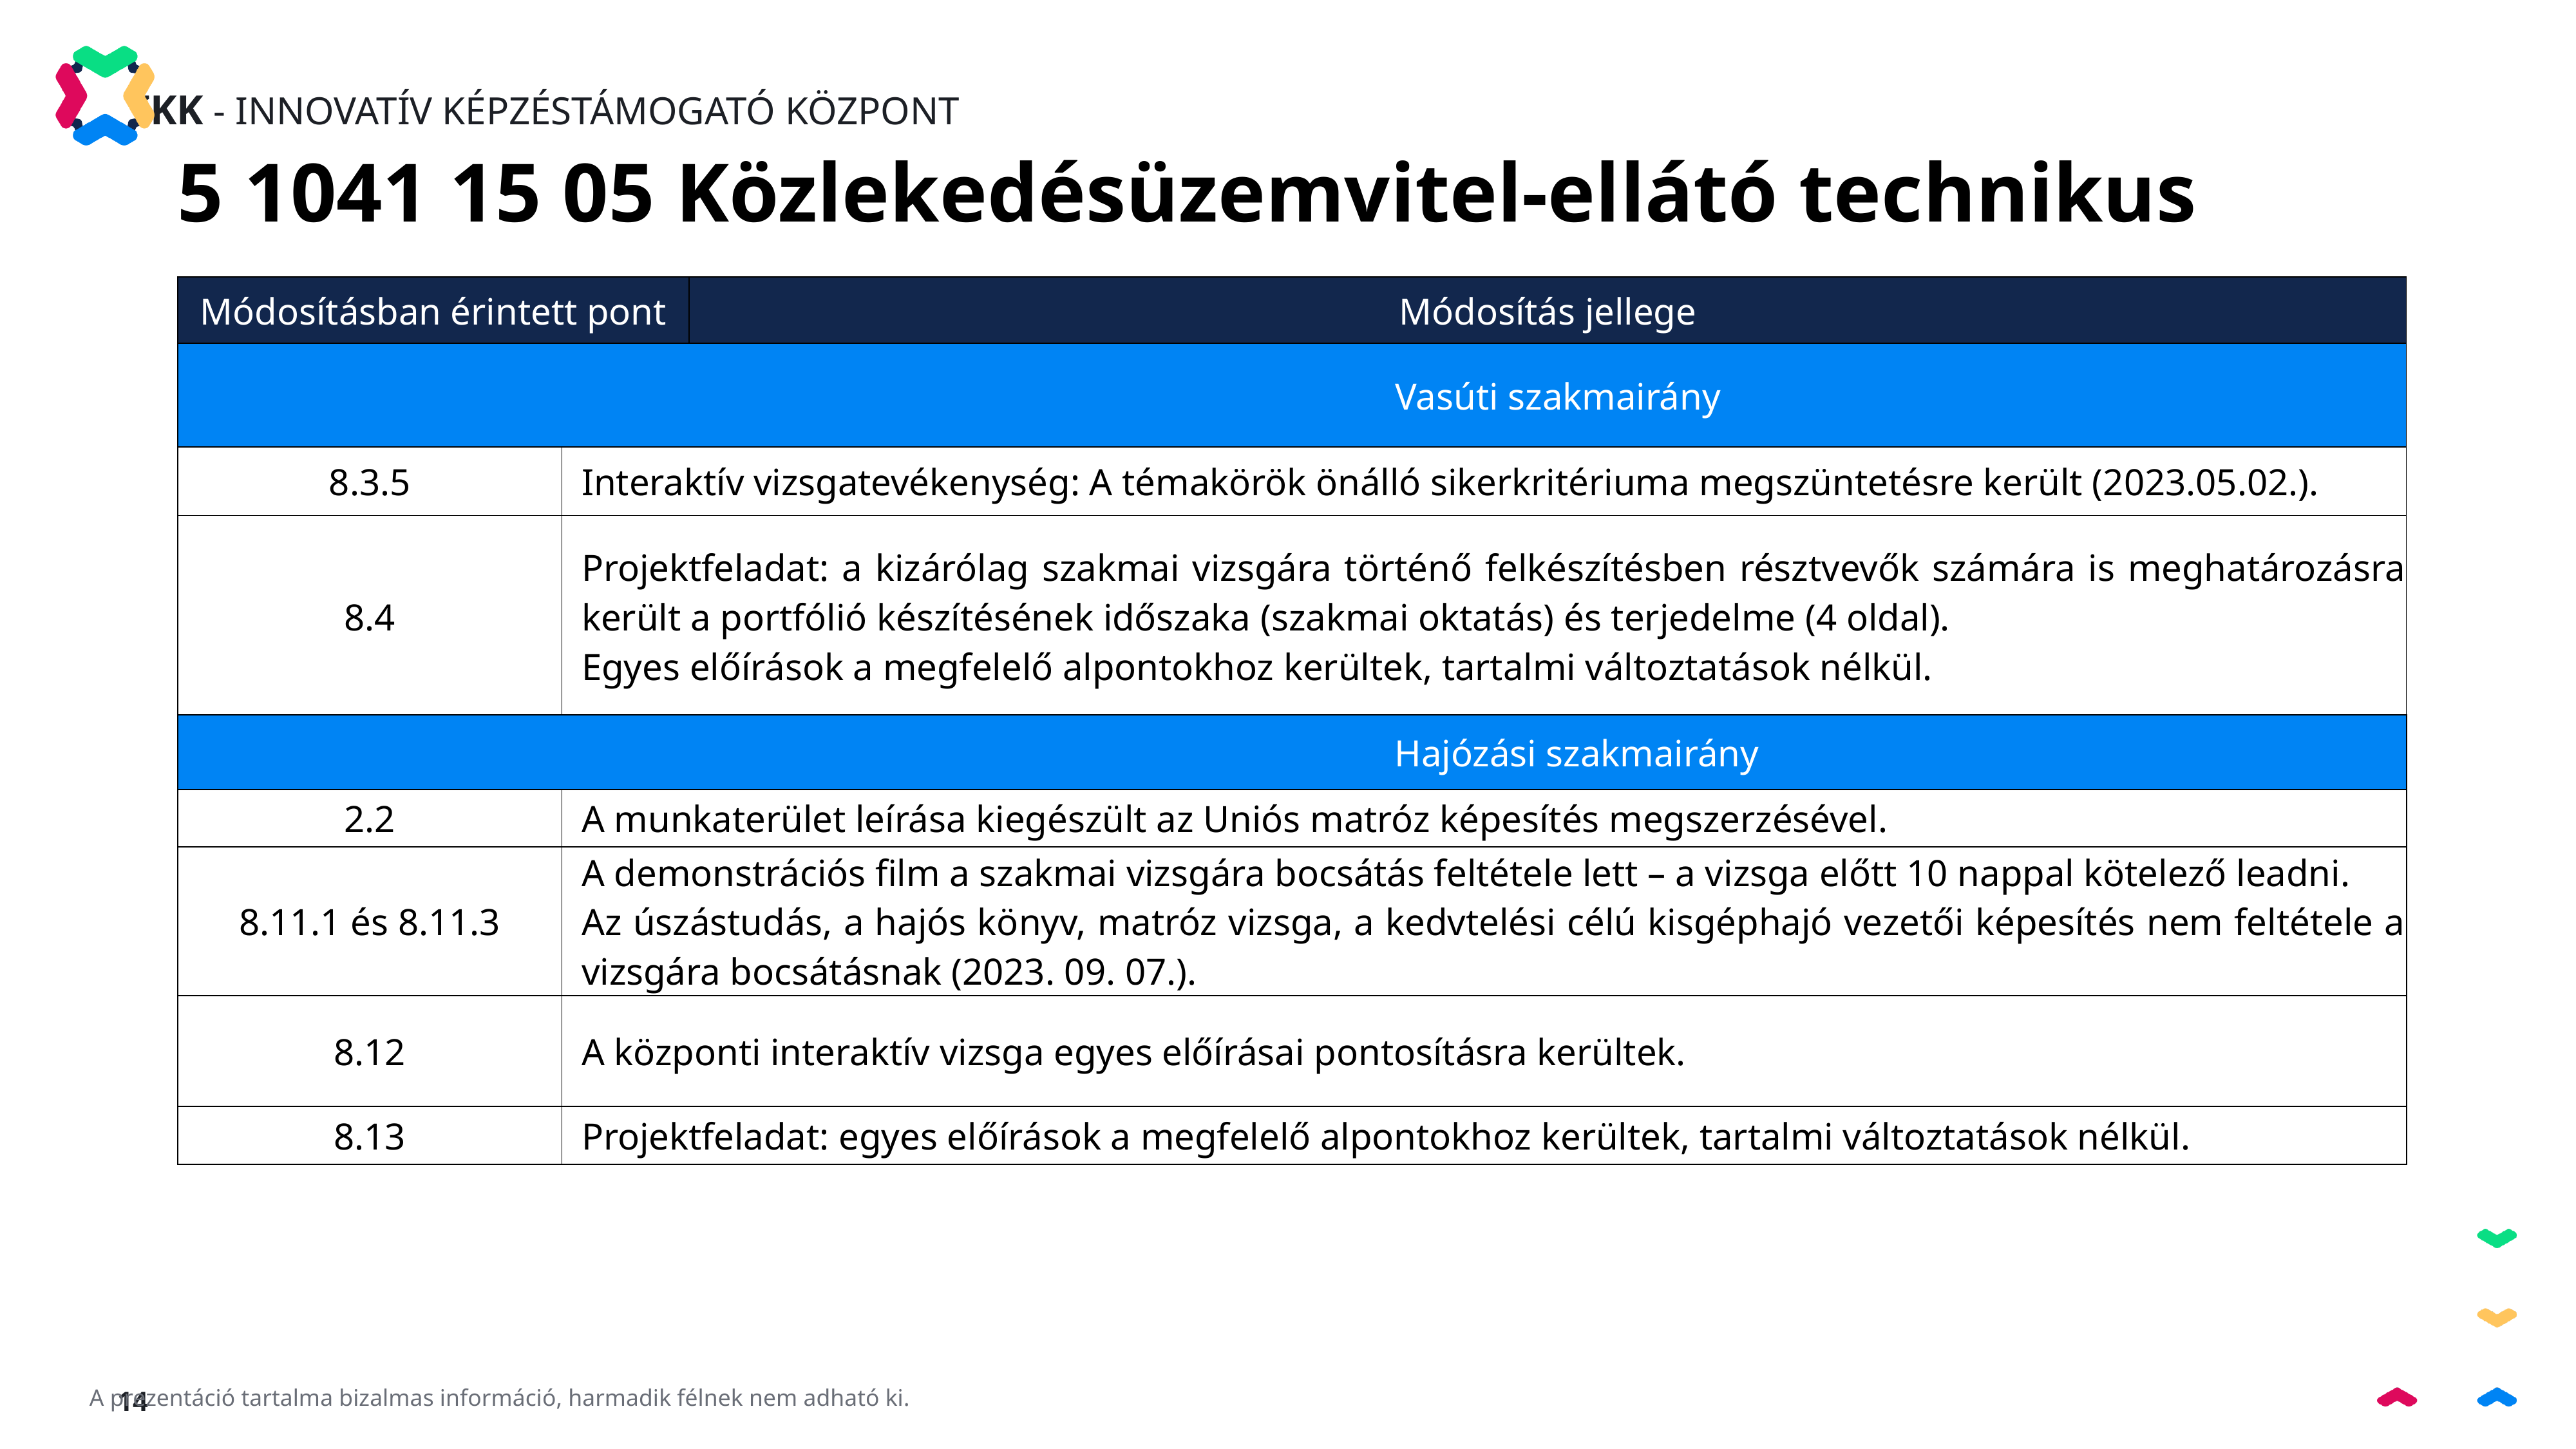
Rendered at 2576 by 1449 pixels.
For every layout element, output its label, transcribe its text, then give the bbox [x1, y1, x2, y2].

table_cell 8.12 [178, 996, 562, 1106]
table_cell Projektfeladat: egyes előírások a megfelelő alpontokhoz kerültek, tartalmi változtatások nélkül. [562, 1107, 2406, 1164]
table_cell 8.11.1 és 8.11.3 [178, 848, 562, 995]
picture [2377, 1229, 2517, 1406]
table_cell A központi interaktív vizsga egyes előírásai pontosításra kerültek. [562, 996, 2406, 1106]
table_cell A munkaterület leírása kiegészült az Uniós matróz képesítés megszerzésével. [562, 790, 2406, 846]
table_header Hajózási szakmairány [178, 715, 2406, 789]
table_header Módosítás jellege [690, 278, 2406, 343]
table_cell Vasúti szakmairány [178, 344, 2406, 446]
picture [55, 46, 155, 146]
table_cell 8.13 [178, 1107, 562, 1164]
table_cell 2.2 [178, 790, 562, 846]
table_cell A demonstrációs film a szakmai vizsgára bocsátás feltétele lett – a vizsga előtt 10 nappal kötelező leadni. Az úszástudás, a hajós könyv, matróz vizsga, a kedvtelési célú kisgéphajó vezetői képesítés nem feltétele a vizsgára bocsátásnak (2023. 09. 07.). [562, 848, 2406, 995]
list 5 1041 15 05 Közlekedésüzemvitel-ellátó technikus [177, 141, 2295, 223]
table_cell 8.4 [178, 516, 562, 714]
table_cell Interaktív vizsgatevékenység: A témakörök önálló sikerkritériuma megszüntetésre került (2023.05.02.). [562, 448, 2406, 515]
table_header Módosításban érintett pont [178, 278, 688, 343]
table_cell 8.3.5 [178, 448, 562, 515]
table_cell Projektfeladat: a kizárólag szakmai vizsgára történő felkészítésben résztvevők számára is meghatározásra került a portfólió készítésének időszaka (szakmai oktatás) és terjedelme (4 oldal). Egyes előírások a megfelelő alpontokhoz kerültek, tartalmi változtatások nélkül. [562, 516, 2406, 714]
